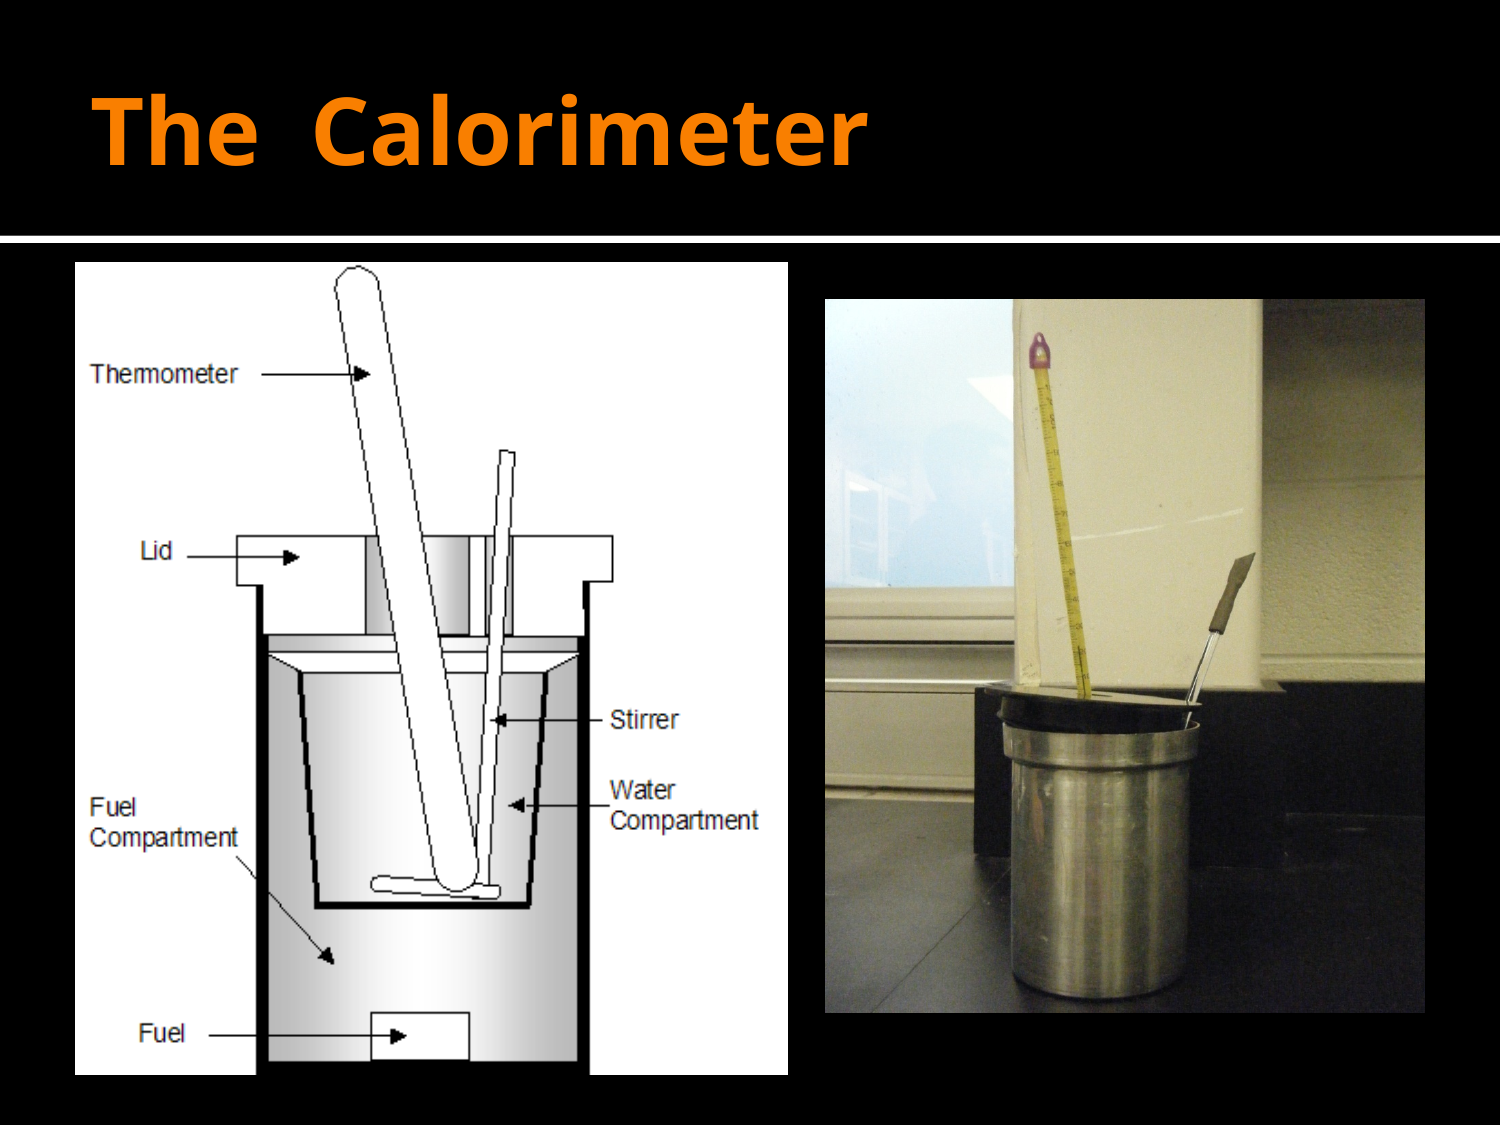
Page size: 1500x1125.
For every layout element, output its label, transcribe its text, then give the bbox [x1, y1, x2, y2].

picture [74, 262, 788, 1075]
picture [824, 299, 1425, 1013]
title The Calorimeter [75, 24, 1425, 231]
